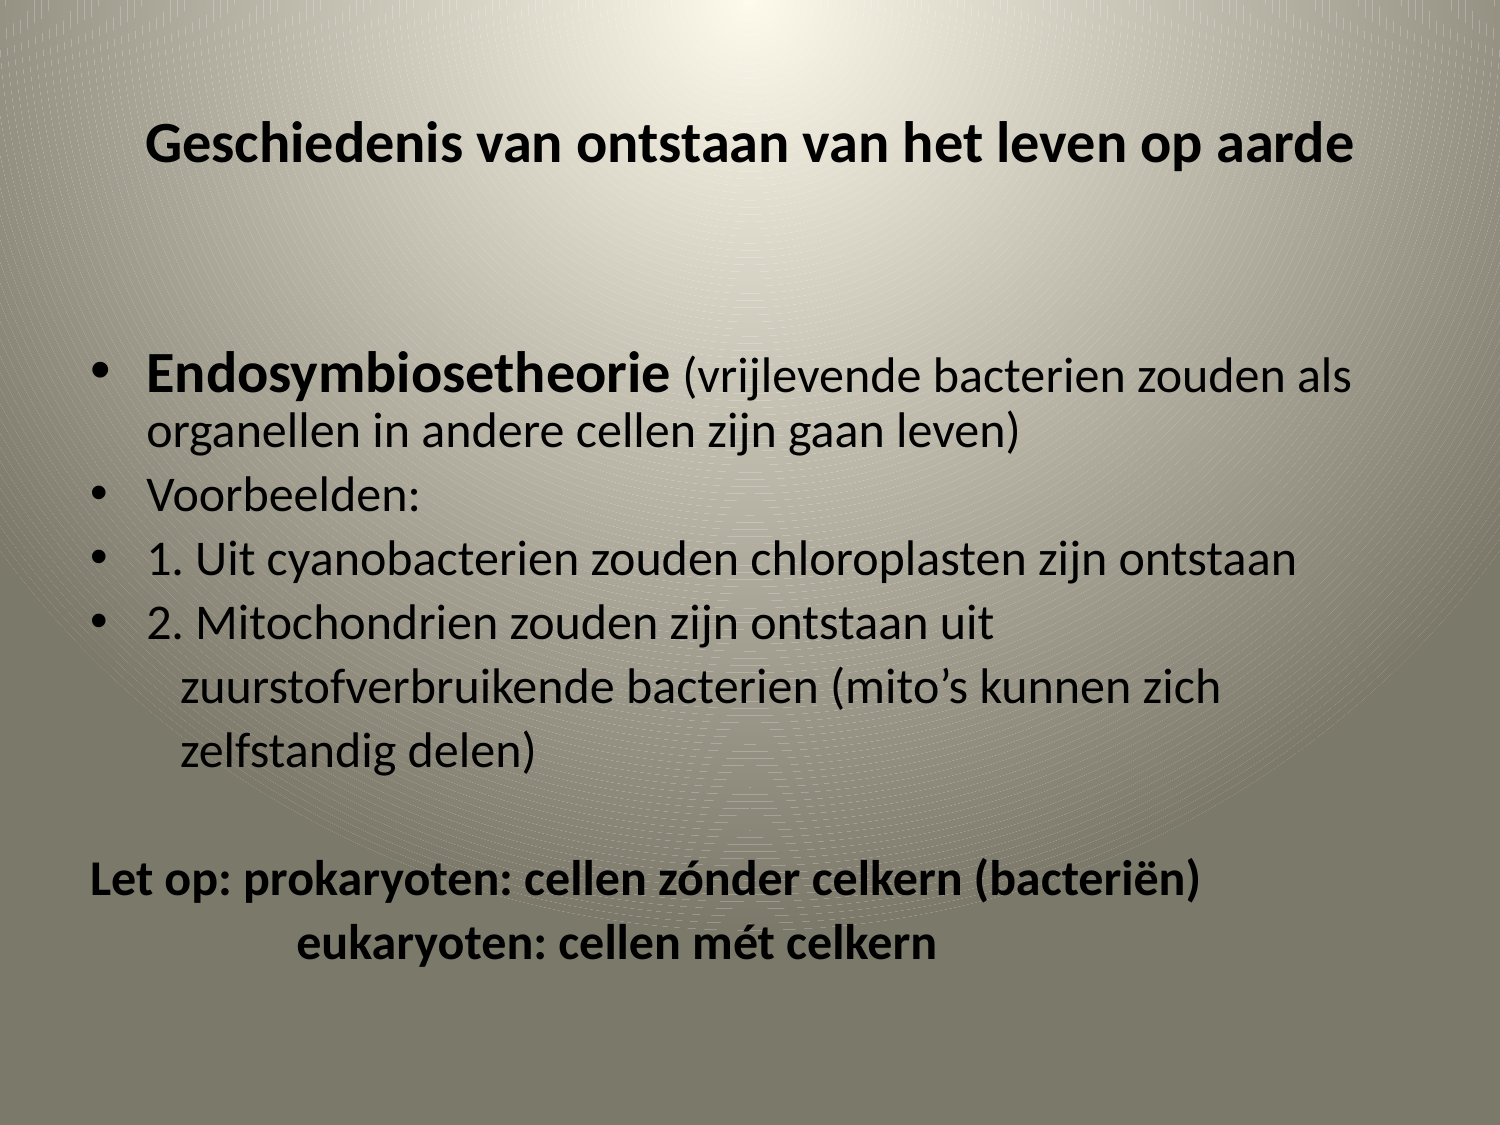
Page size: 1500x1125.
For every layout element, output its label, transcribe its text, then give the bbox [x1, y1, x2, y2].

list Endosymbiosetheorie (vrijlevende bacterien zouden als organellen in andere cellen zijn gaan leven) Voorbeelden: 1. Uit cyanobacterien zouden chloroplasten zijn ontstaan 2. Mitochondrien zouden zijn ontstaan uit zuurstofverbruikende bacterien (mito’s kunnen zich zelfstandig delen) Let op: prokaryoten: cellen zónder celkern (bacteriën) eukaryoten: cellen mét celkern [75, 262, 1425, 1005]
title Geschiedenis van ontstaan van het leven op aarde [75, 45, 1425, 233]
